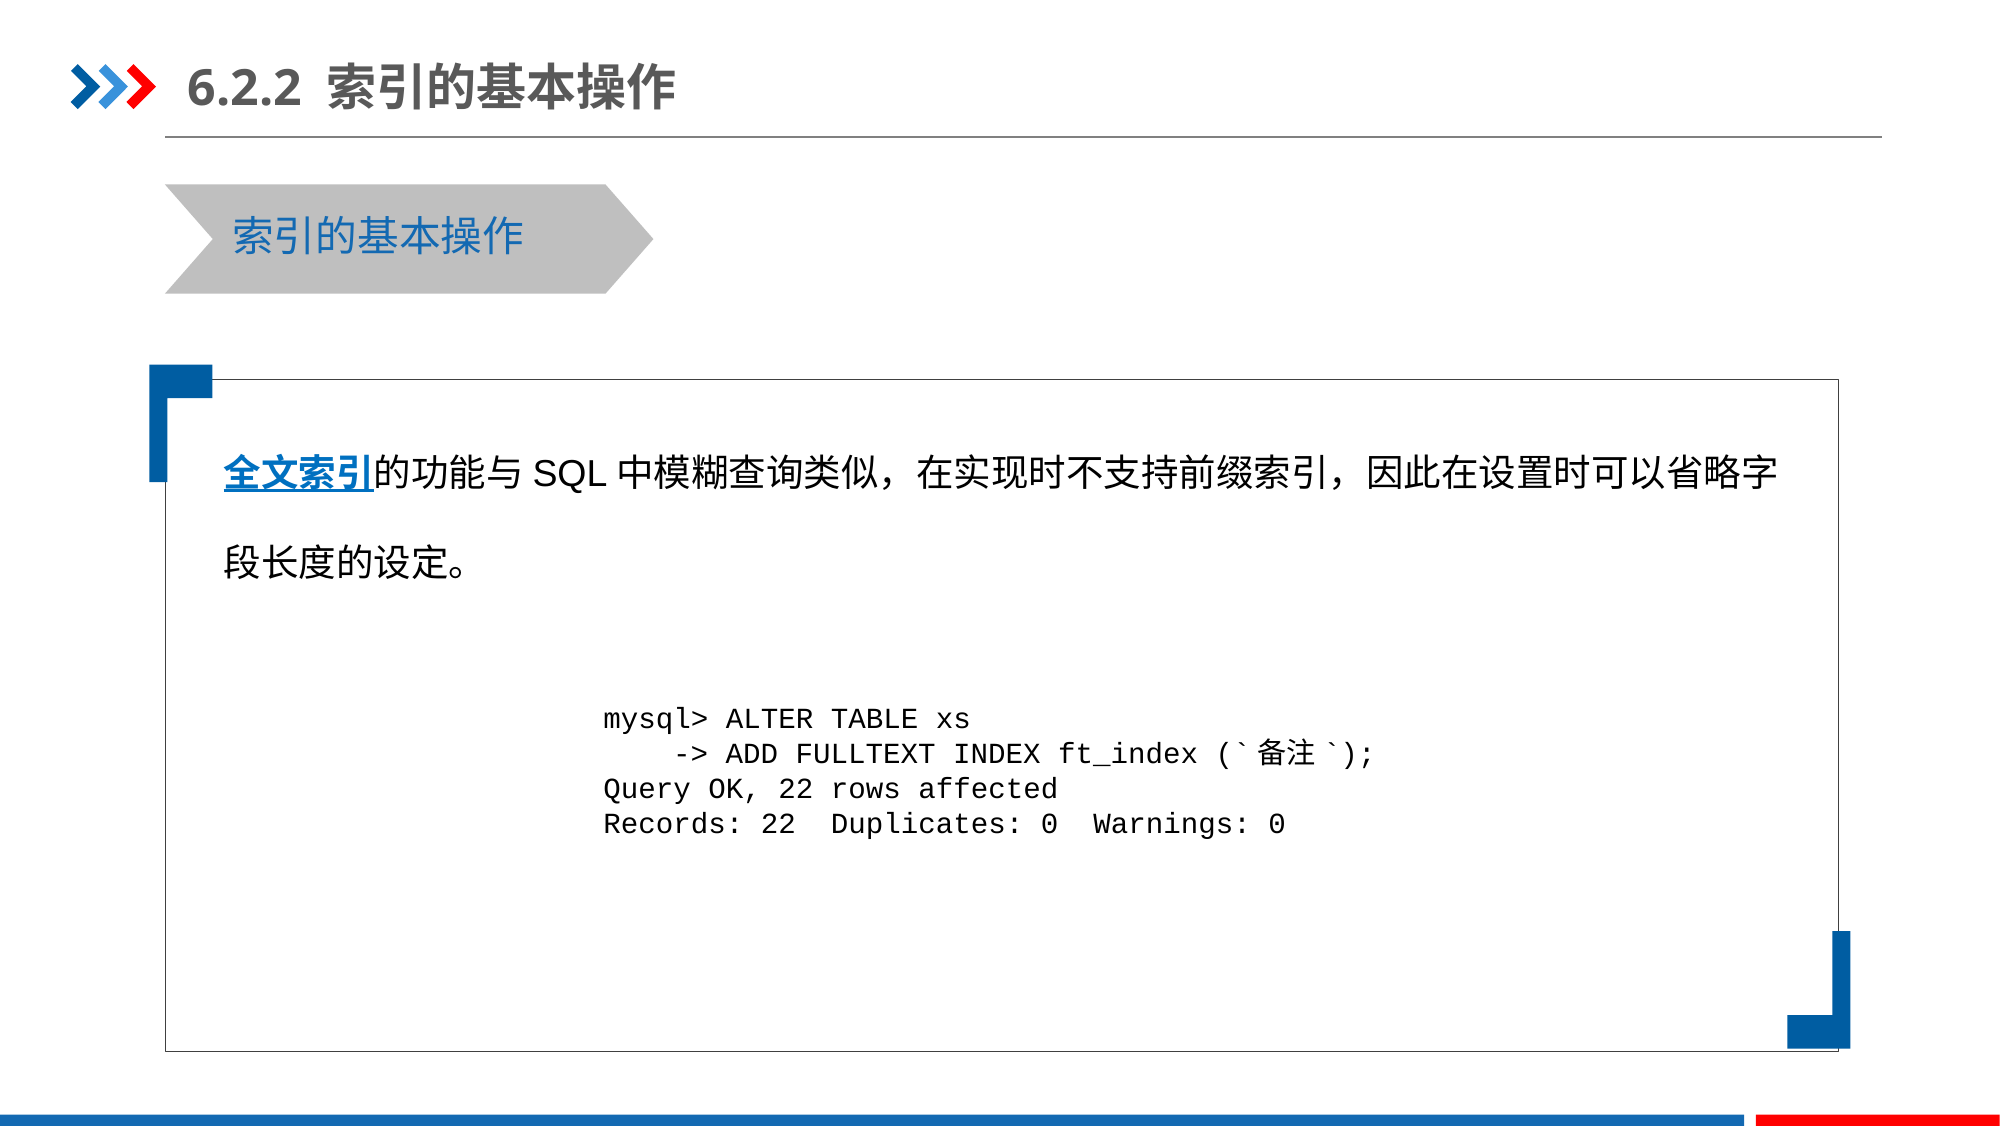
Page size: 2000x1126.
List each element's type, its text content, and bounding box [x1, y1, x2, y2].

text_box [164, 184, 654, 294]
text_box [163, 378, 1841, 1053]
text_box [147, 363, 215, 484]
text_box 索引的基本操作 [217, 202, 539, 317]
text_box 6.2.2 索引的基本操作 [187, 43, 827, 127]
text_box [1785, 929, 1852, 1051]
text_box mysql> ALTER TABLE xs -> ADD FULLTEXT INDEX ft_index (`备注`); Query OK, 22 rows affected Records: 22 Duplicates: 0 Warnings: 0 [550, 692, 1474, 847]
